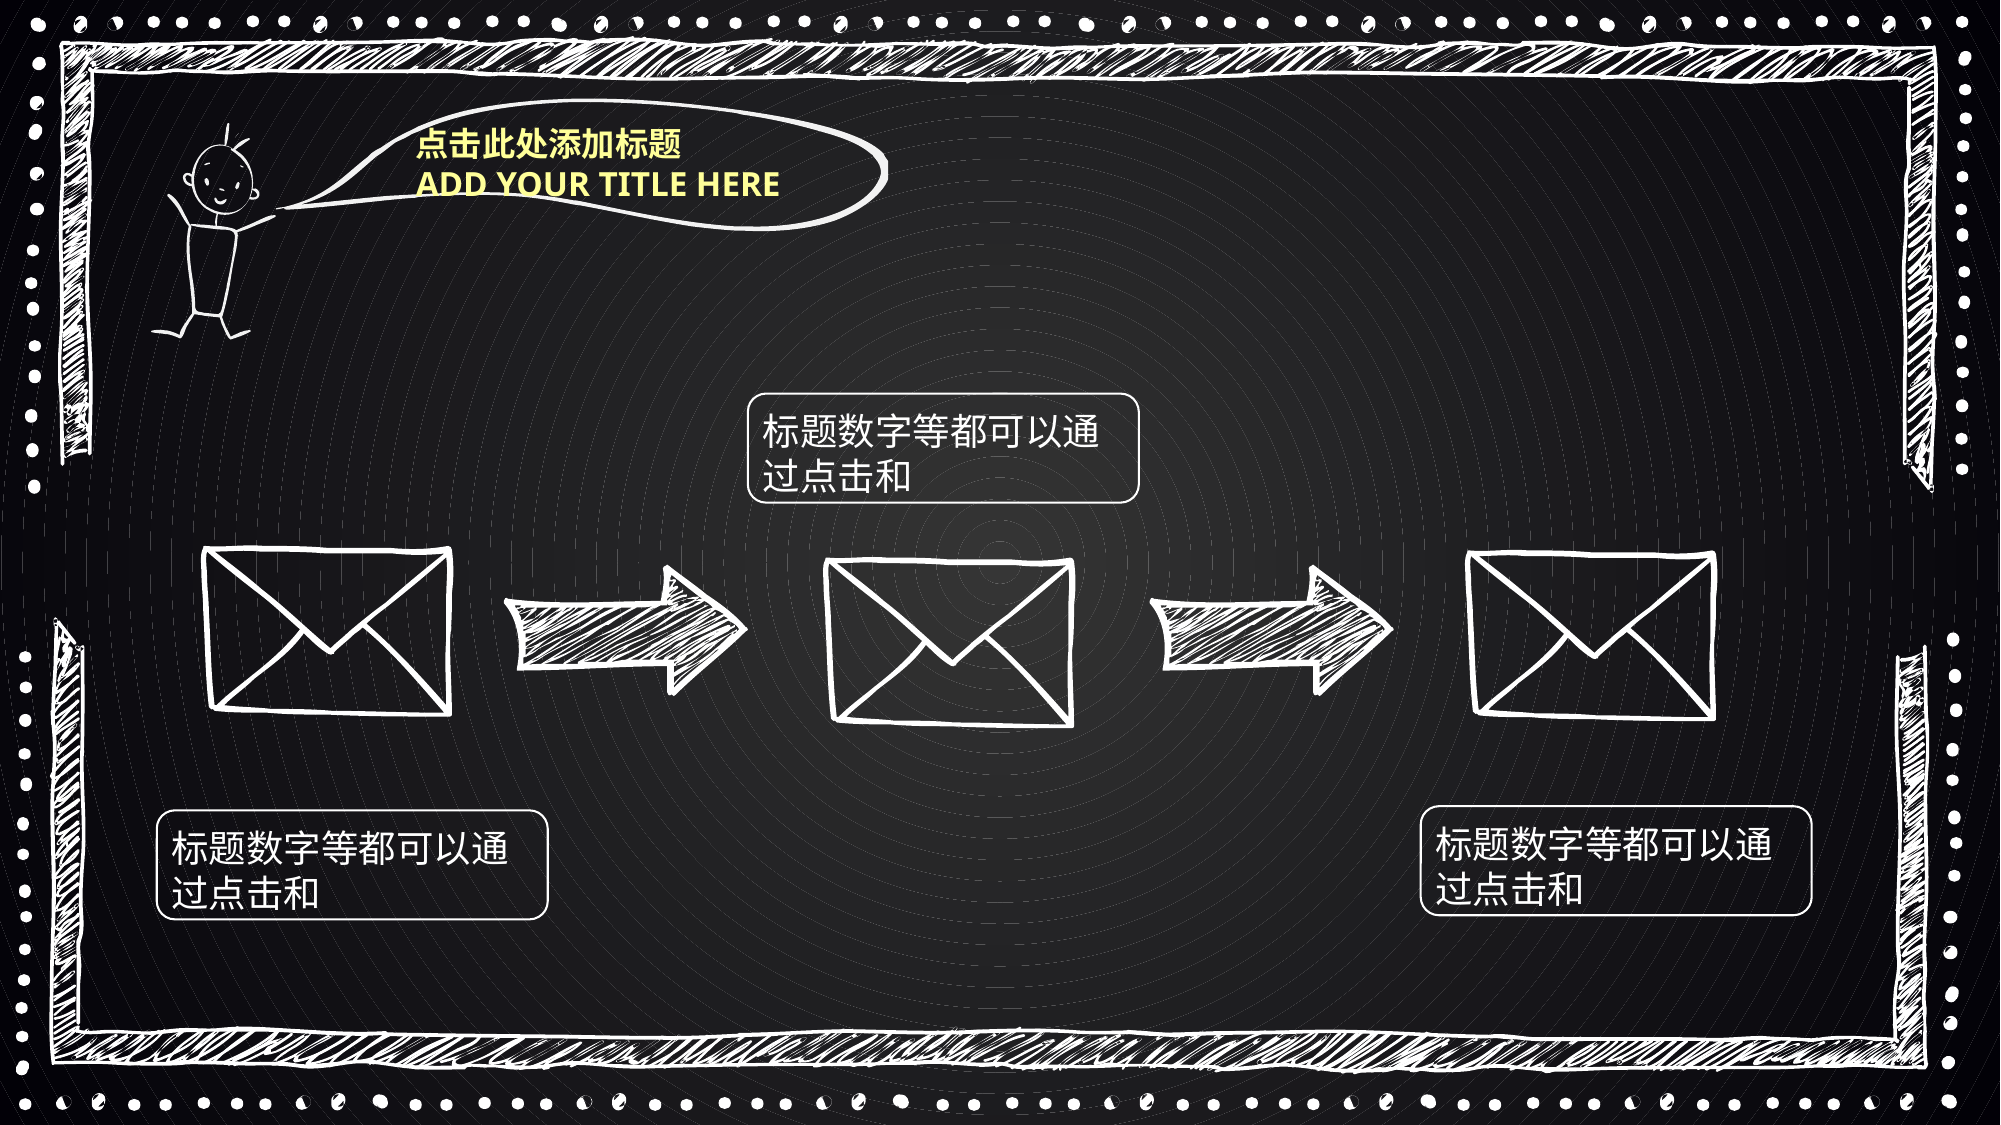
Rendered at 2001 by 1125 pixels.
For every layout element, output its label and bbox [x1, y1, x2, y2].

text_box [200, 545, 454, 717]
text_box [1420, 806, 1817, 920]
text_box [1464, 549, 1718, 722]
text_box [503, 564, 748, 697]
text_box [150, 97, 914, 340]
text_box [156, 810, 553, 924]
text_box [1149, 564, 1394, 697]
text_box [747, 393, 1144, 507]
text_box [822, 556, 1076, 729]
